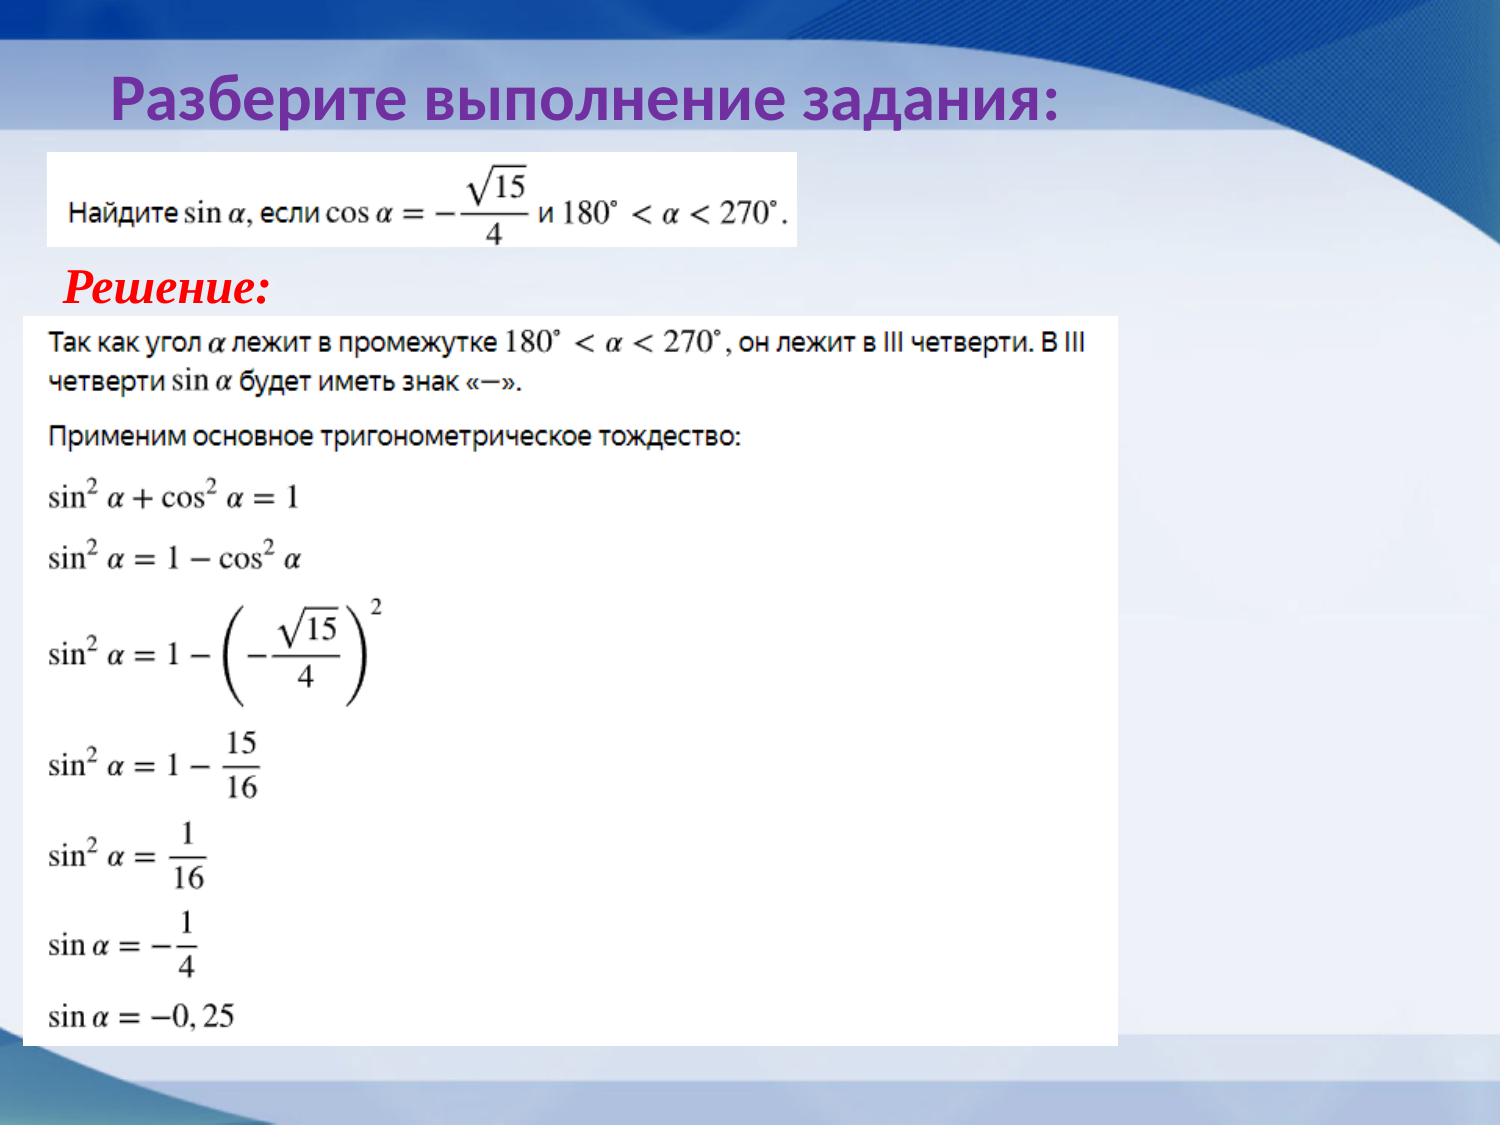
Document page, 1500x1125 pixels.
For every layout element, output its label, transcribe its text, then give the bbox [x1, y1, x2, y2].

text_box Решение: [47, 253, 288, 314]
picture [0, 0, 1500, 1125]
title Разберите выполнение задания: [0, 35, 1172, 153]
